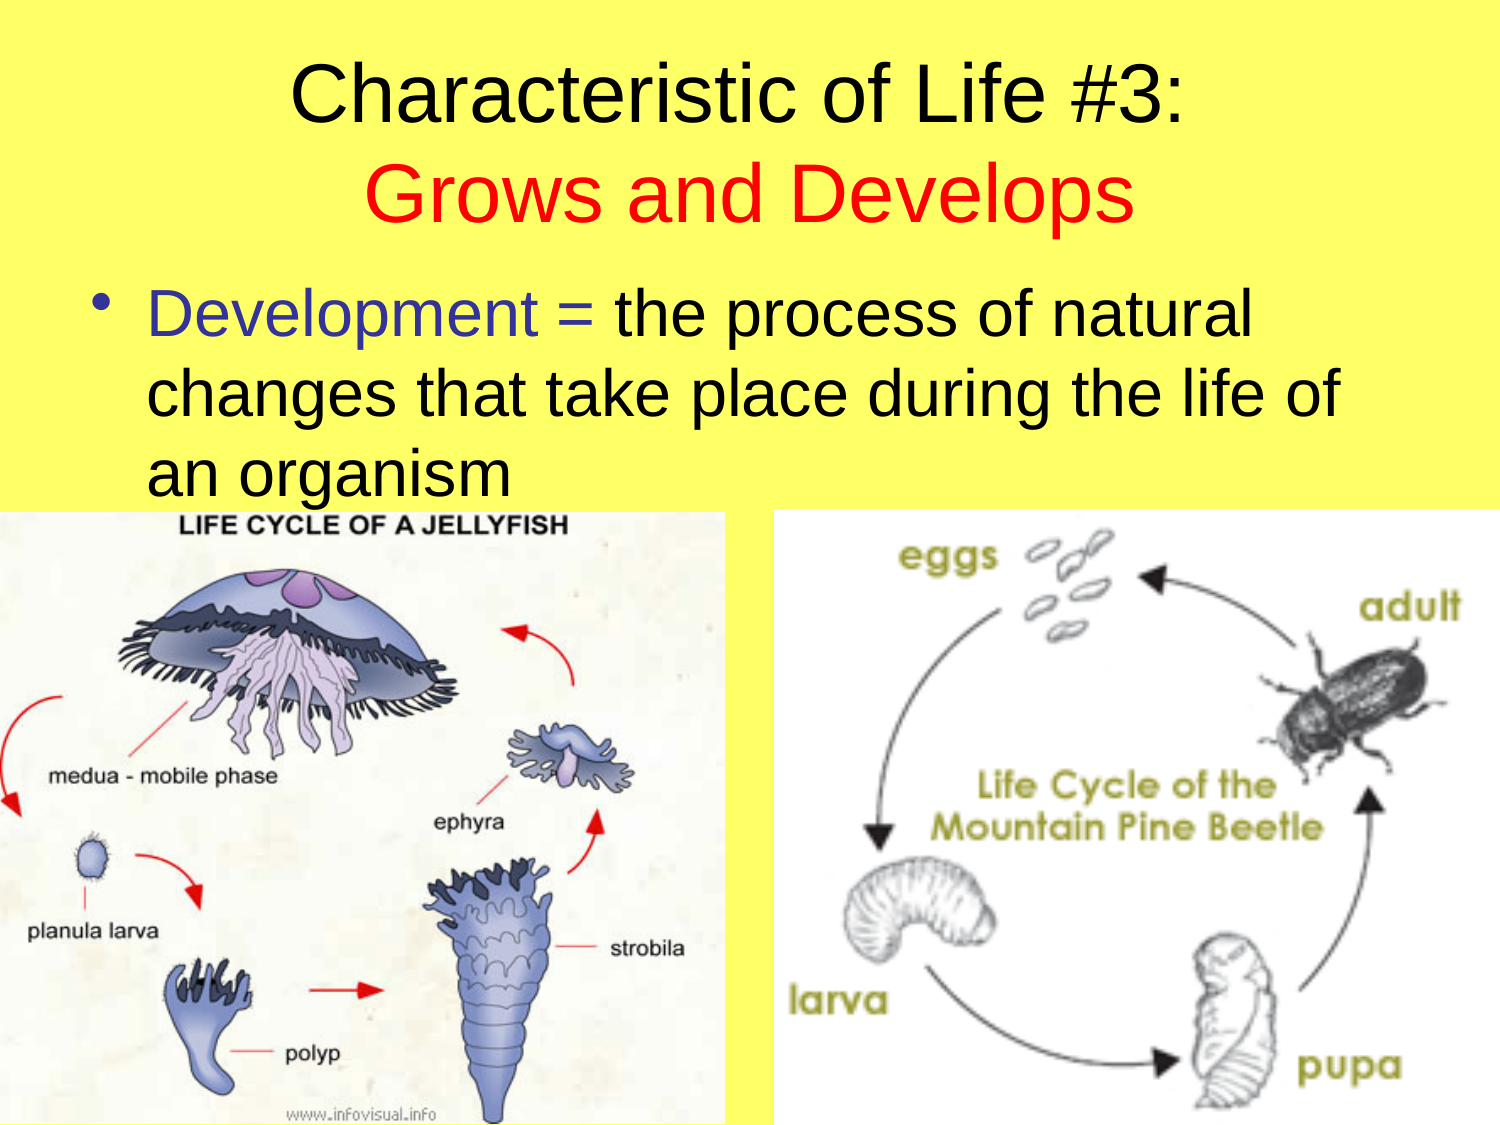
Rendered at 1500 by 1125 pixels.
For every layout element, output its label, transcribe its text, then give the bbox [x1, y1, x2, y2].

list Development = the process of natural changes that take place during the life of an organism [75, 262, 1425, 525]
picture [774, 509, 1500, 1125]
picture [0, 512, 726, 1125]
title Characteristic of Life #3: Grows and Develops [75, 45, 1425, 233]
